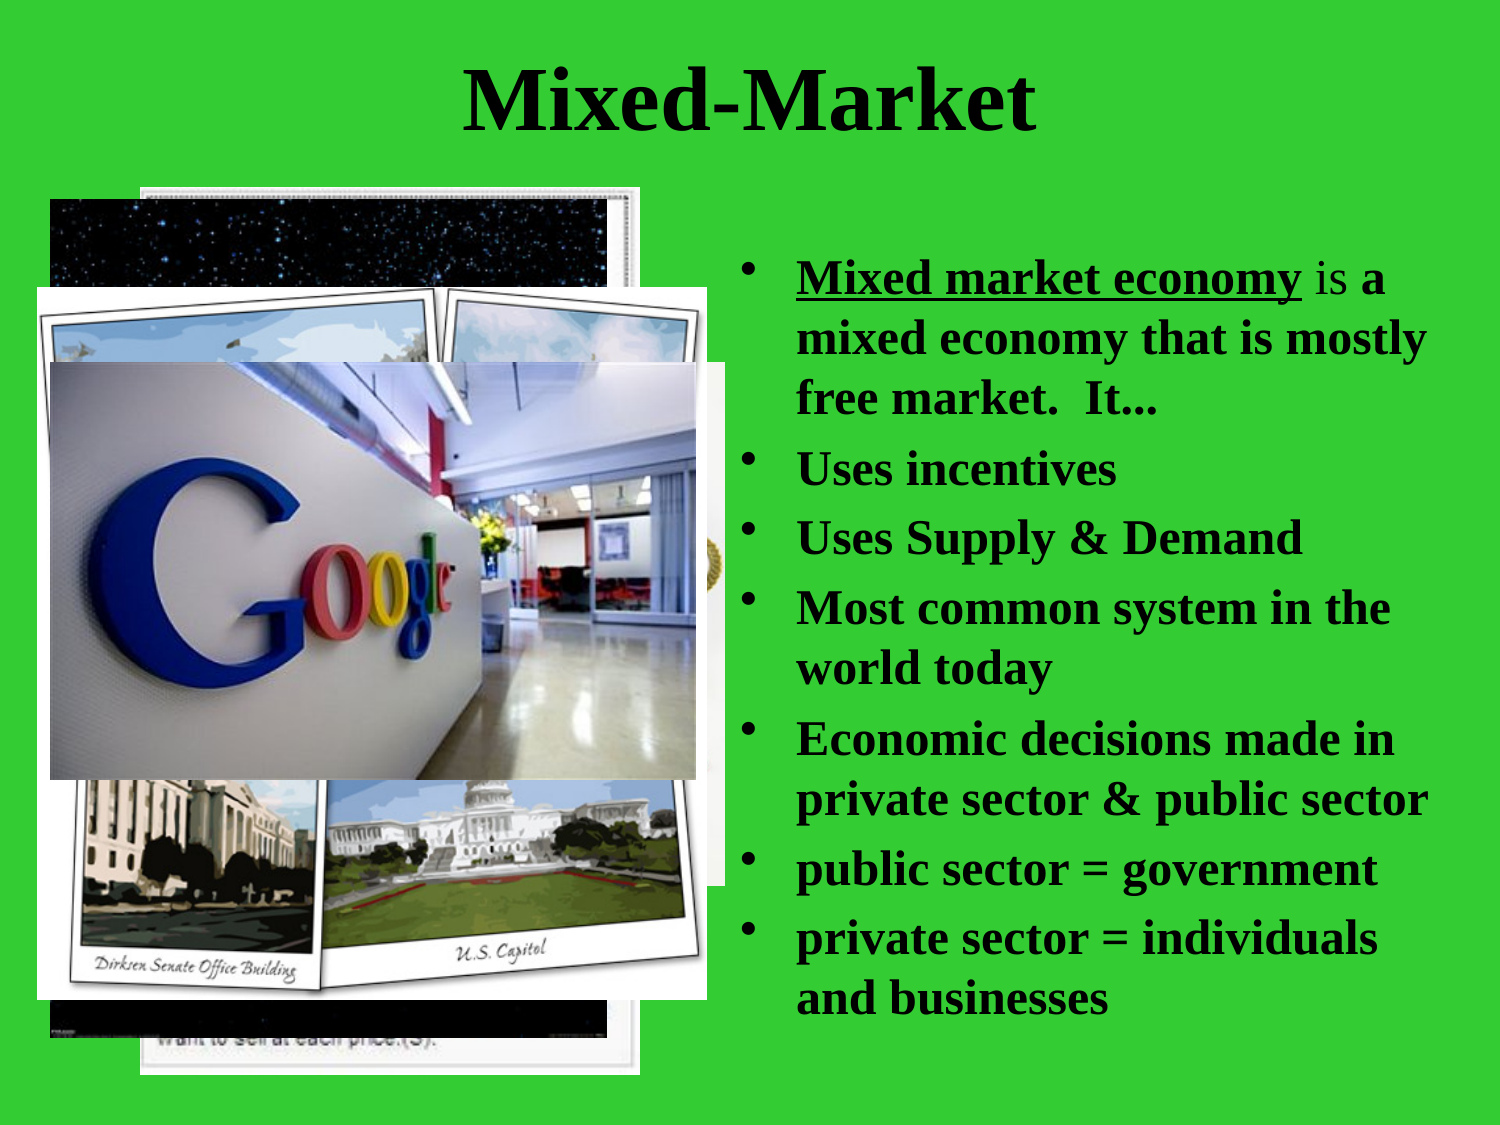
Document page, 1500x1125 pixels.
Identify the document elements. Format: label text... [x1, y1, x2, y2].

picture [37, 187, 726, 1076]
title Mixed-Market [112, 0, 1388, 188]
list Mixed market economy is a mixed economy that is mostly free market. It... Uses incentives Uses Supply & Demand Most common system in the world today Economic decisions made in private sector & public sector public sector = government private sector = individuals and businesses [725, 237, 1450, 1075]
